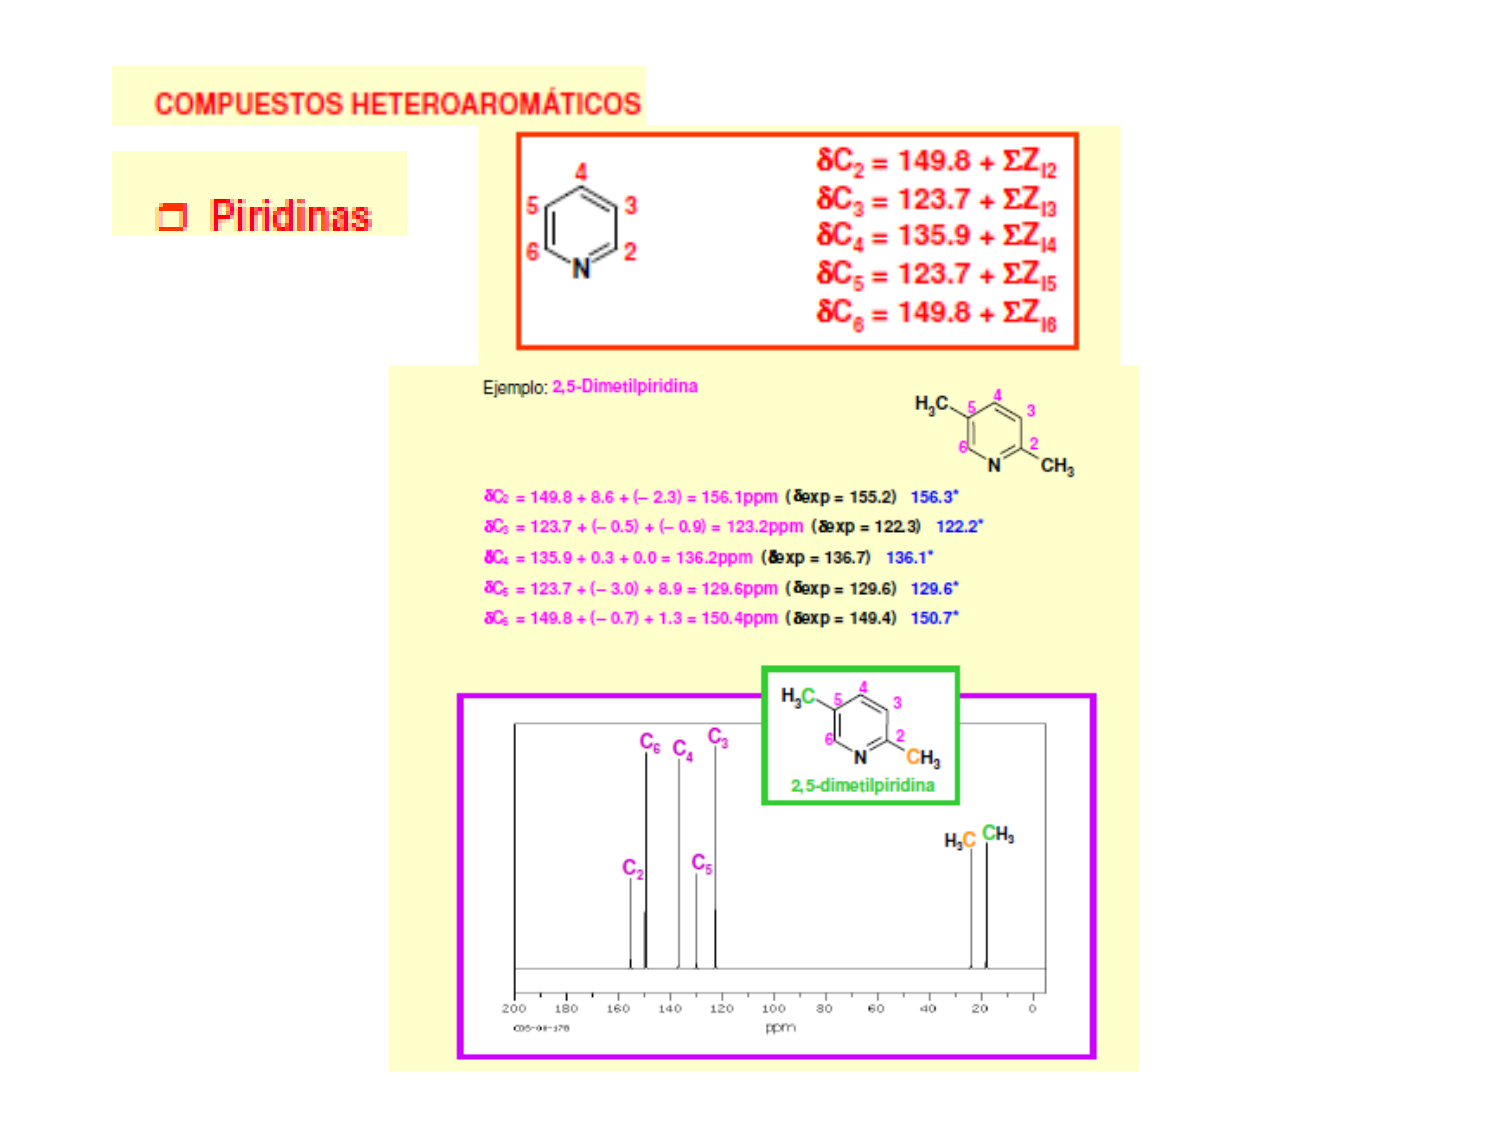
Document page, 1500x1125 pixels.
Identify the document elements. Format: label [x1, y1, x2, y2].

picture [111, 151, 408, 235]
picture [111, 66, 1140, 1071]
